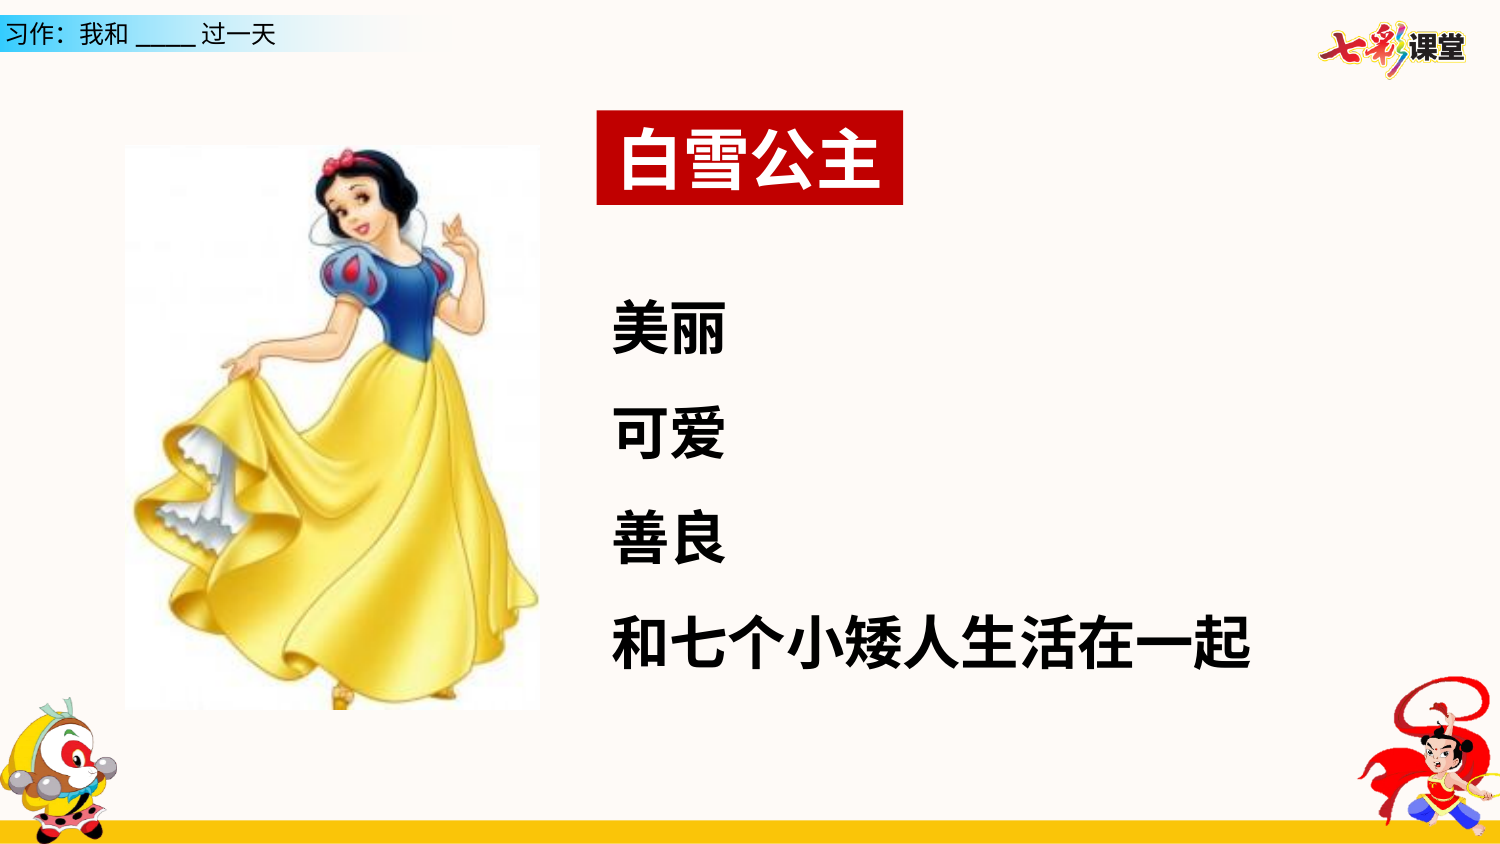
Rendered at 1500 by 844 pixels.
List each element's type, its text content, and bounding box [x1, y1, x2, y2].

picture [0, 697, 117, 844]
picture [1350, 668, 1500, 844]
picture [124, 145, 541, 710]
picture [1316, 20, 1468, 80]
text_box 美丽 可爱 善良 和七个小矮人生活在一起 [596, 249, 1331, 684]
text_box 白雪公主 [596, 110, 904, 205]
